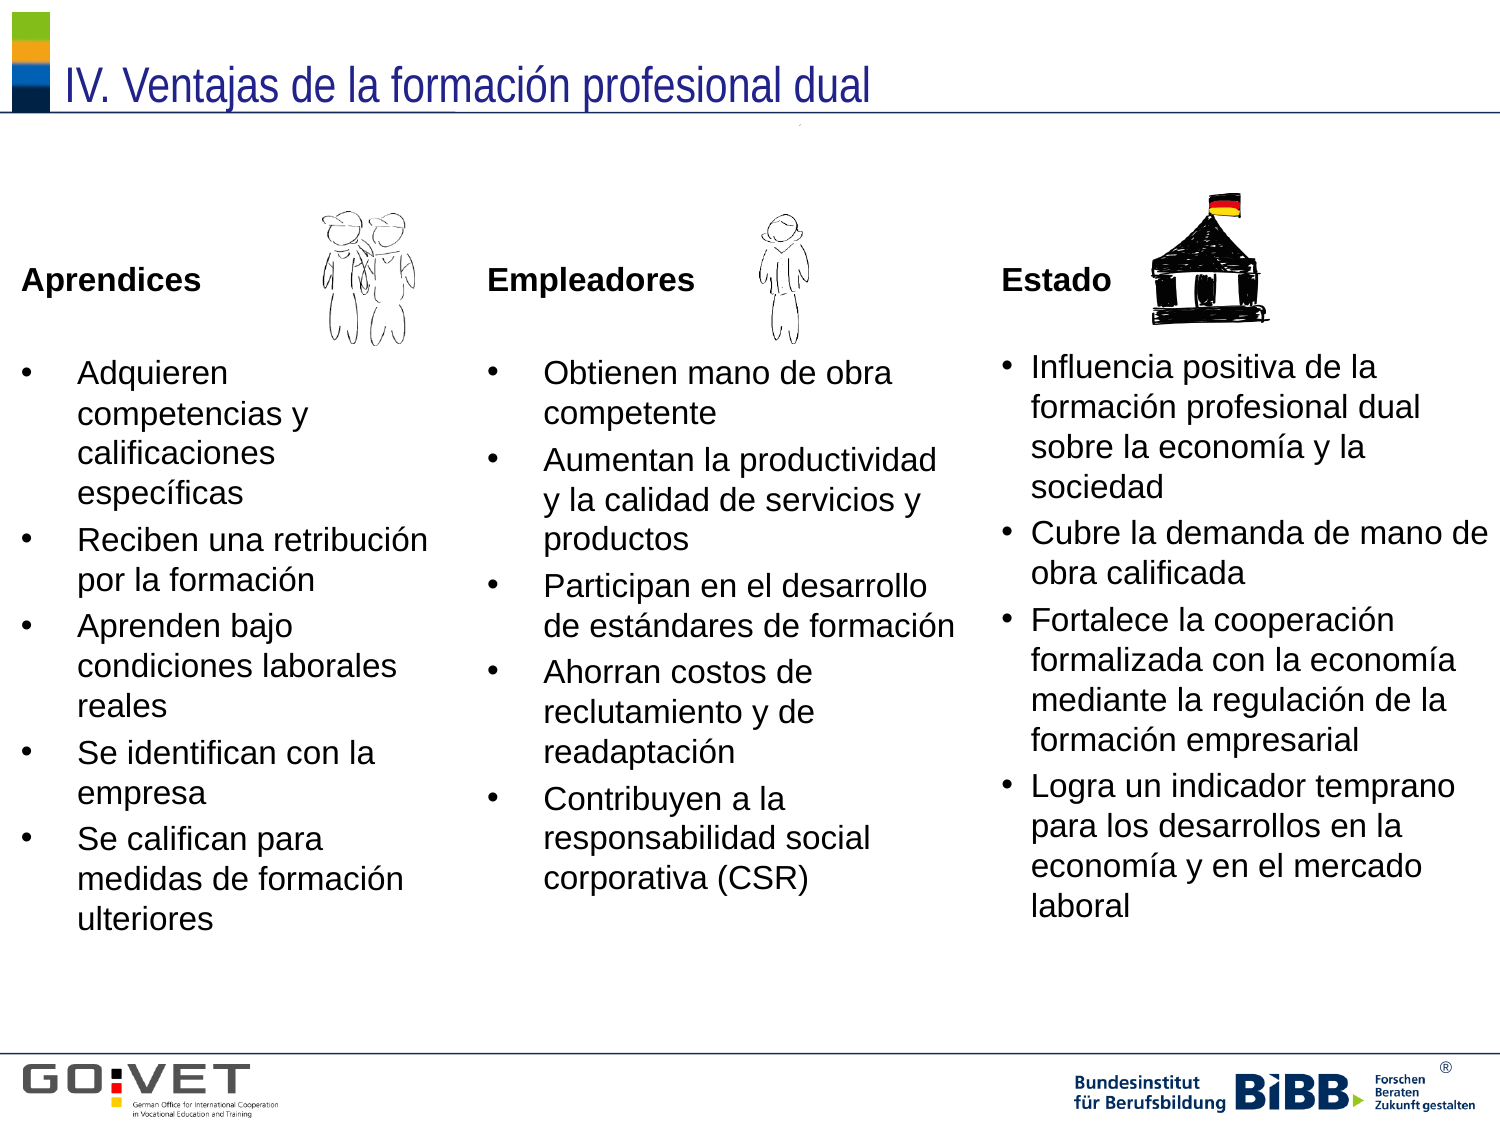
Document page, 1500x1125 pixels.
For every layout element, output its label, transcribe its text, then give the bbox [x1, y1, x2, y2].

text_box Empleadores Obtienen mano de obra competente Aumentan la productividad y la calidad de servicios y productos Participan en el desarrollo de estándares de formación Ahorran costos de reclutamiento y de readaptación Contribuyen a la responsabilidad social corporativa (CSR) [472, 251, 975, 974]
picture [1151, 193, 1270, 326]
picture [12, 12, 50, 113]
picture [1074, 1077, 1475, 1113]
text_box Aprendices Adquieren competencias y calificaciones específicas Reciben una retribución por la formación Aprenden bajo condiciones laborales reales Se identifican con la empresa Se califican para medidas de formación ulteriores [5, 251, 455, 964]
picture [758, 214, 810, 344]
picture [322, 211, 415, 346]
title IV. Ventajas de la formación profesional dual [49, 45, 1400, 113]
picture [23, 1063, 278, 1118]
text_box Estado Influencia positiva de la formación profesional dual sobre la economía y la sociedad Cubre la demanda de mano de obra calificada Fortalece la cooperación formalizada con la economía mediante la regulación de la formación empresarial Logra un indicador temprano para los desarrollos en la economía y en el mercado laboral [986, 251, 1500, 1077]
